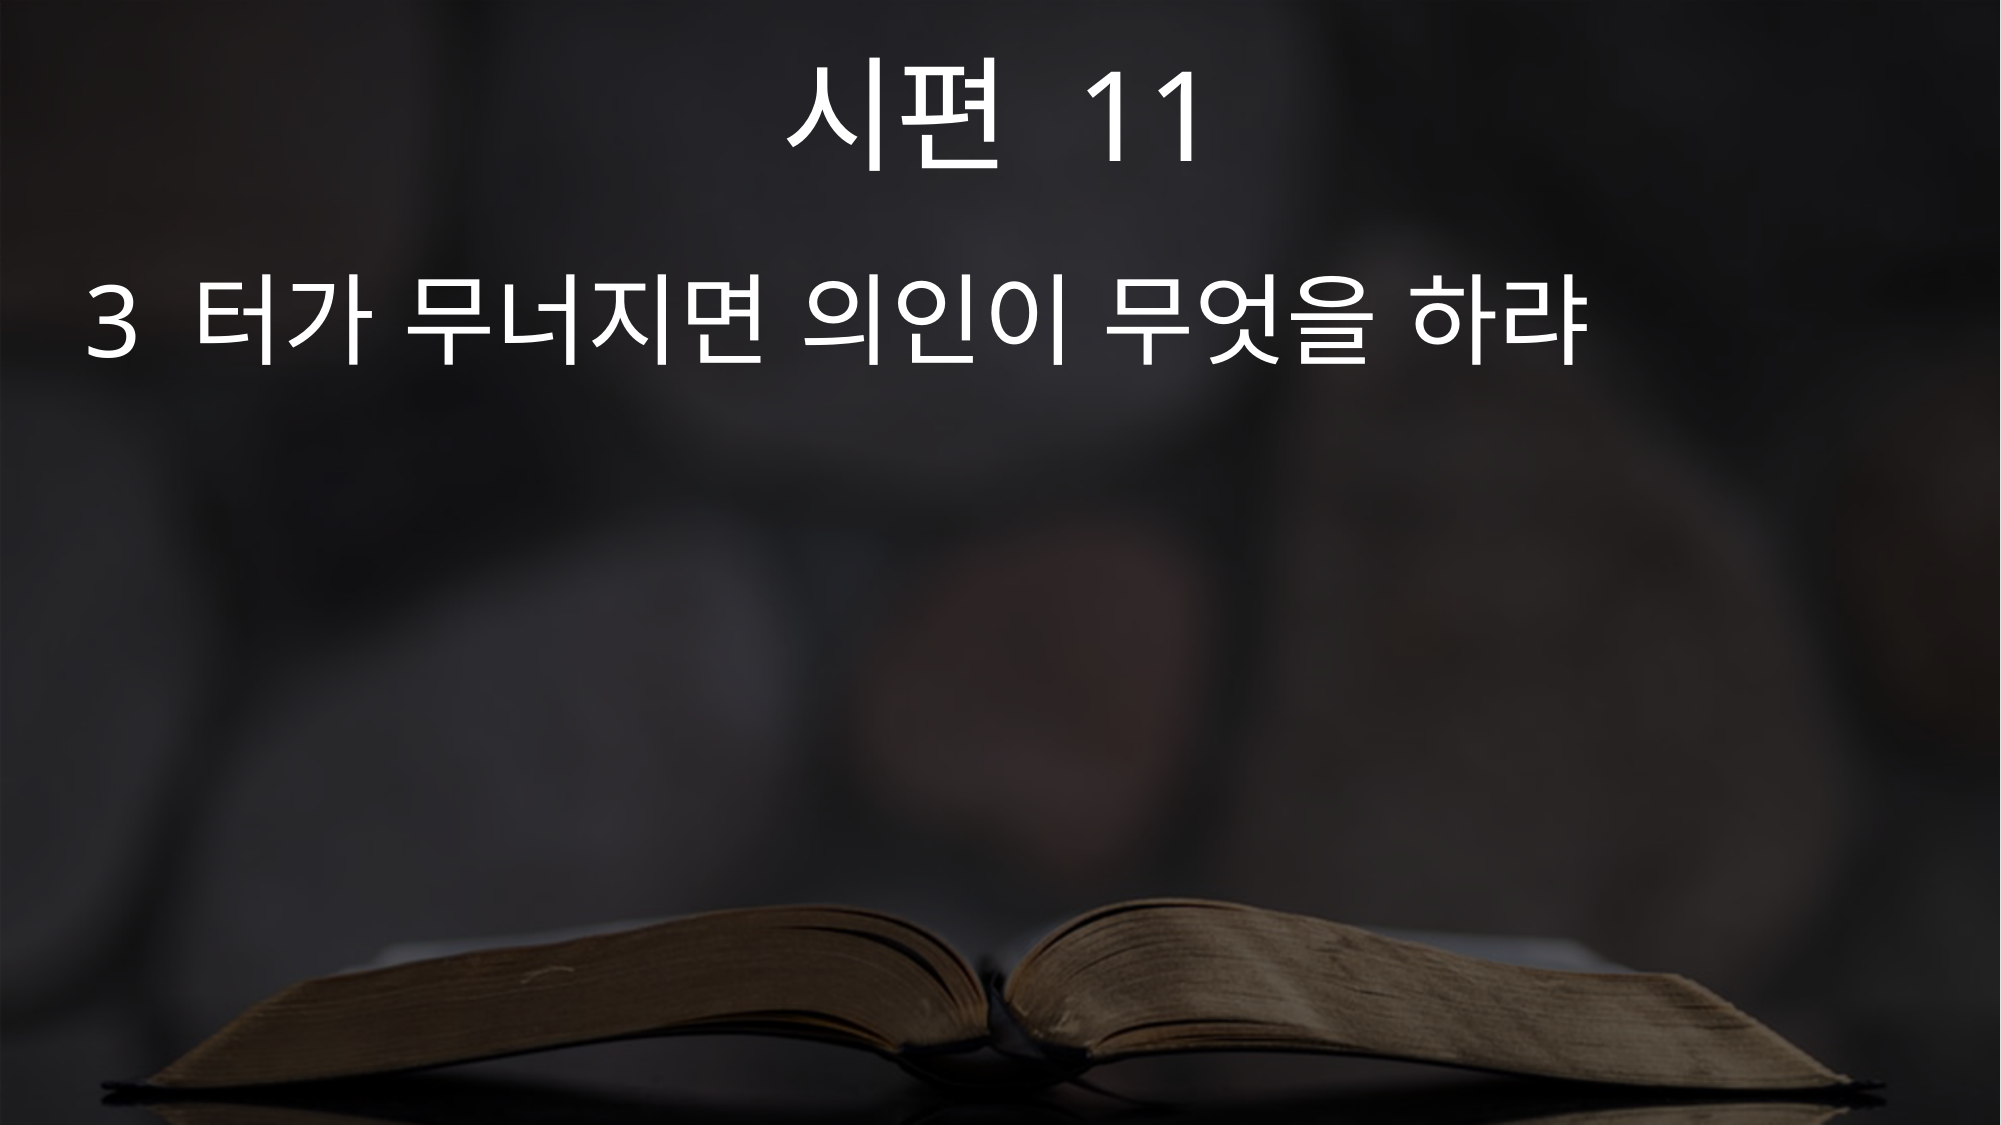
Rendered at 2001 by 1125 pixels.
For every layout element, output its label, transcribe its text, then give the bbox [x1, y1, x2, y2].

footer 시편 11 [0, 32, 2000, 192]
list 3 터가 무너지면 의인이 무엇을 하랴 [69, 263, 1953, 423]
picture [0, 0, 2001, 1125]
